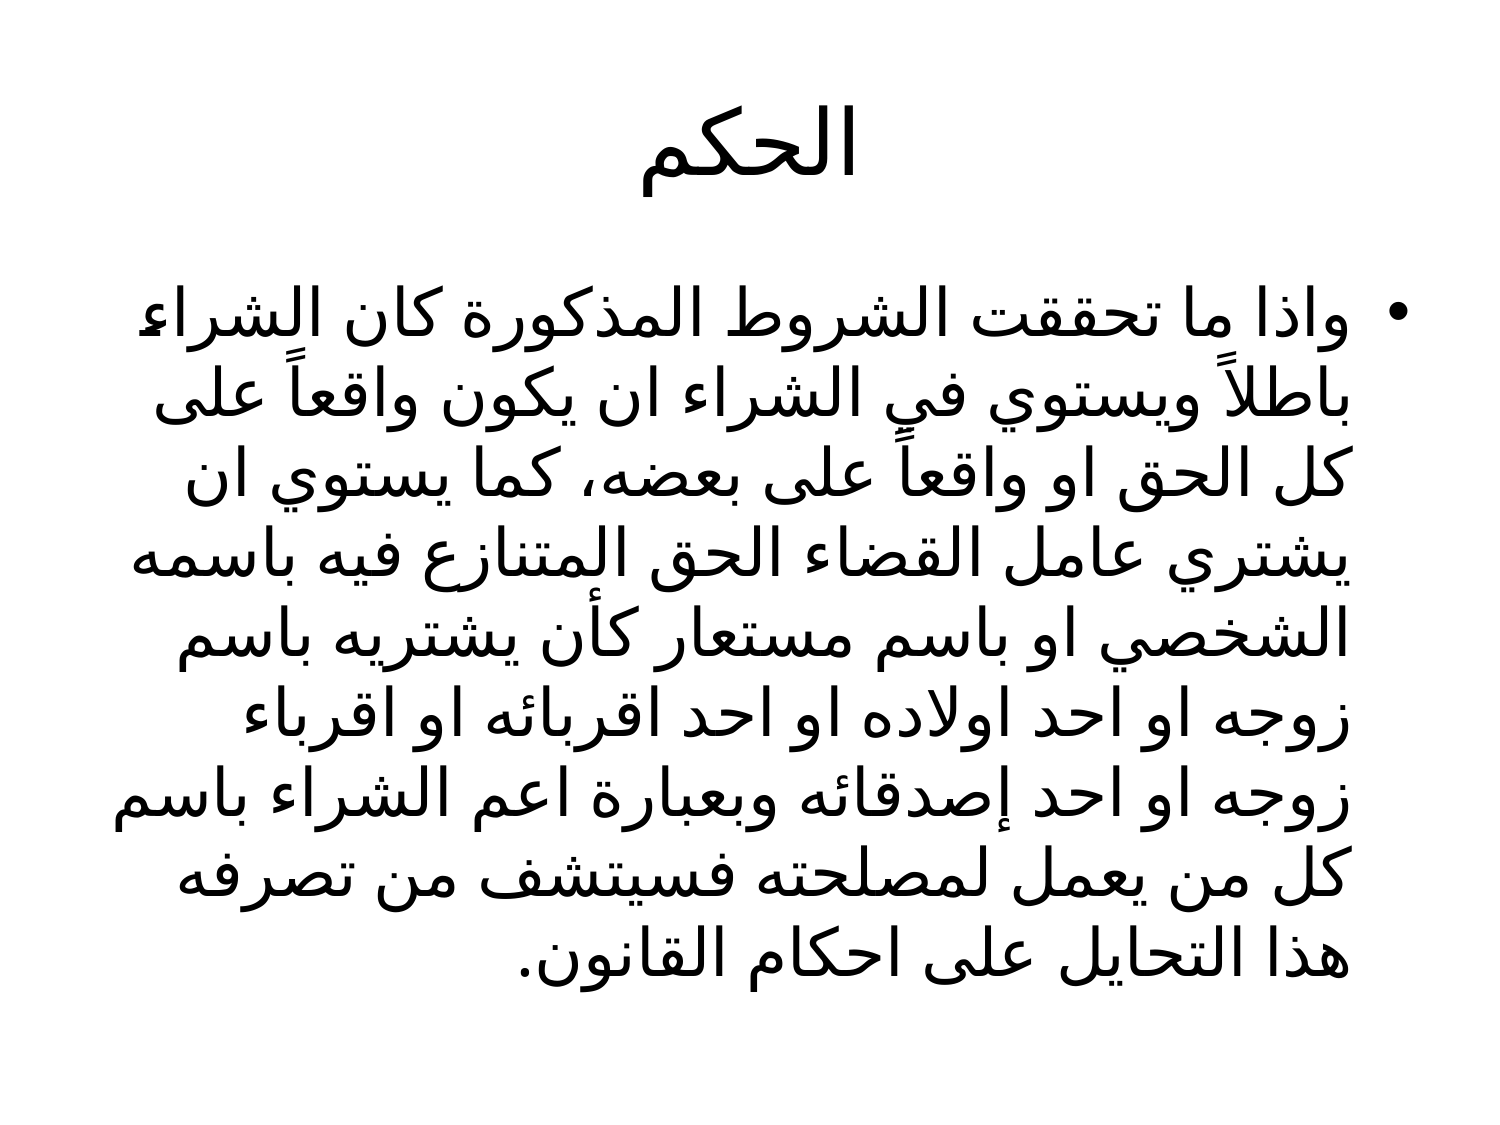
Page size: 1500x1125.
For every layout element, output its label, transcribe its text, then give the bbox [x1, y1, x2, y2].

list واذا ما تحققت الشروط المذكورة كان الشراء باطلاً ويستوي في الشراء ان يكون واقعاً على كل الحق او واقعاً على بعضه، كما يستوي ان يشتري عامل القضاء الحق المتنازع فيه باسمه الشخصي او باسم مستعار كأن يشتريه باسم زوجه او احد اولاده او احد اقربائه او اقرباء زوجه او احد إصدقائه وبعبارة اعم الشراء باسم كل من يعمل لمصلحته فسيتشف من تصرفه هذا التحايل على احكام القانون. [75, 262, 1425, 1005]
title الحكم [75, 45, 1425, 233]
